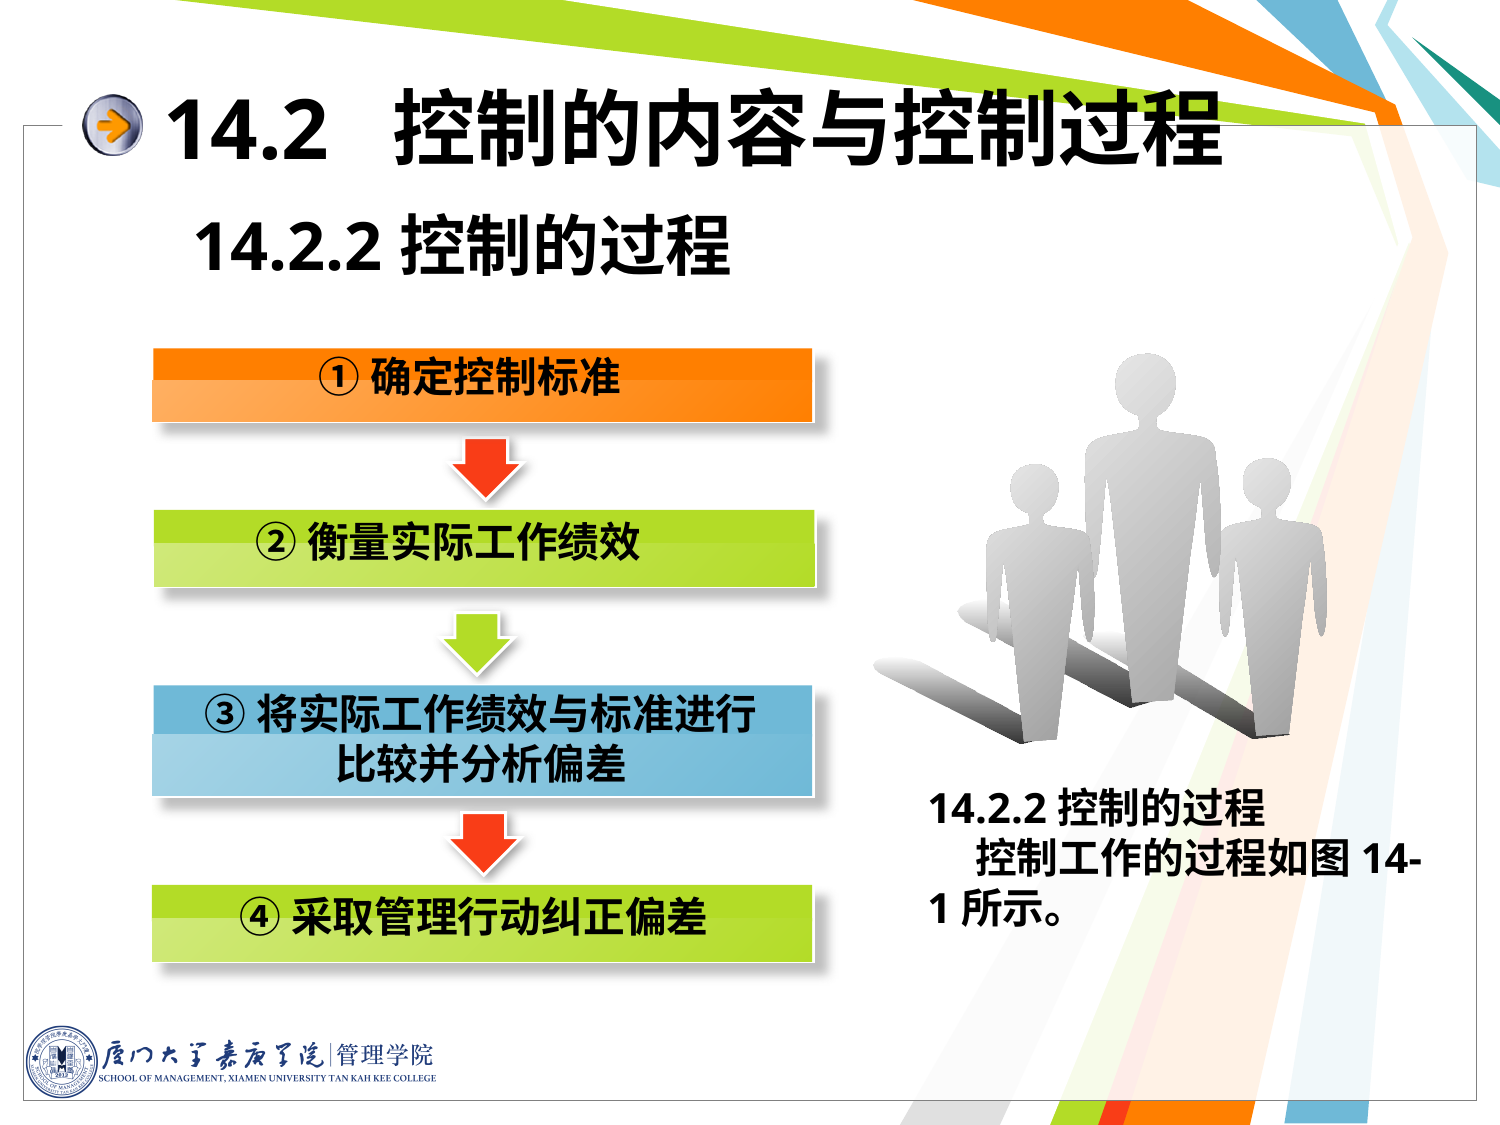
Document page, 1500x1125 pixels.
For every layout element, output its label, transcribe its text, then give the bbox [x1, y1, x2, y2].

picture [24, 1024, 438, 1100]
picture [82, 94, 143, 156]
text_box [149, 883, 815, 963]
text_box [151, 508, 817, 588]
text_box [149, 347, 815, 423]
text_box 14.2.2控制的过程 控制工作的过程如图14-1所示。 [912, 774, 1450, 990]
text_box [446, 812, 522, 876]
text_box [448, 440, 524, 501]
text_box 14.2.2控制的过程 [177, 195, 748, 291]
title 14.2 控制的内容与控制过程 [148, 32, 1313, 220]
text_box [149, 684, 815, 798]
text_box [862, 353, 1328, 744]
text_box [439, 612, 515, 676]
